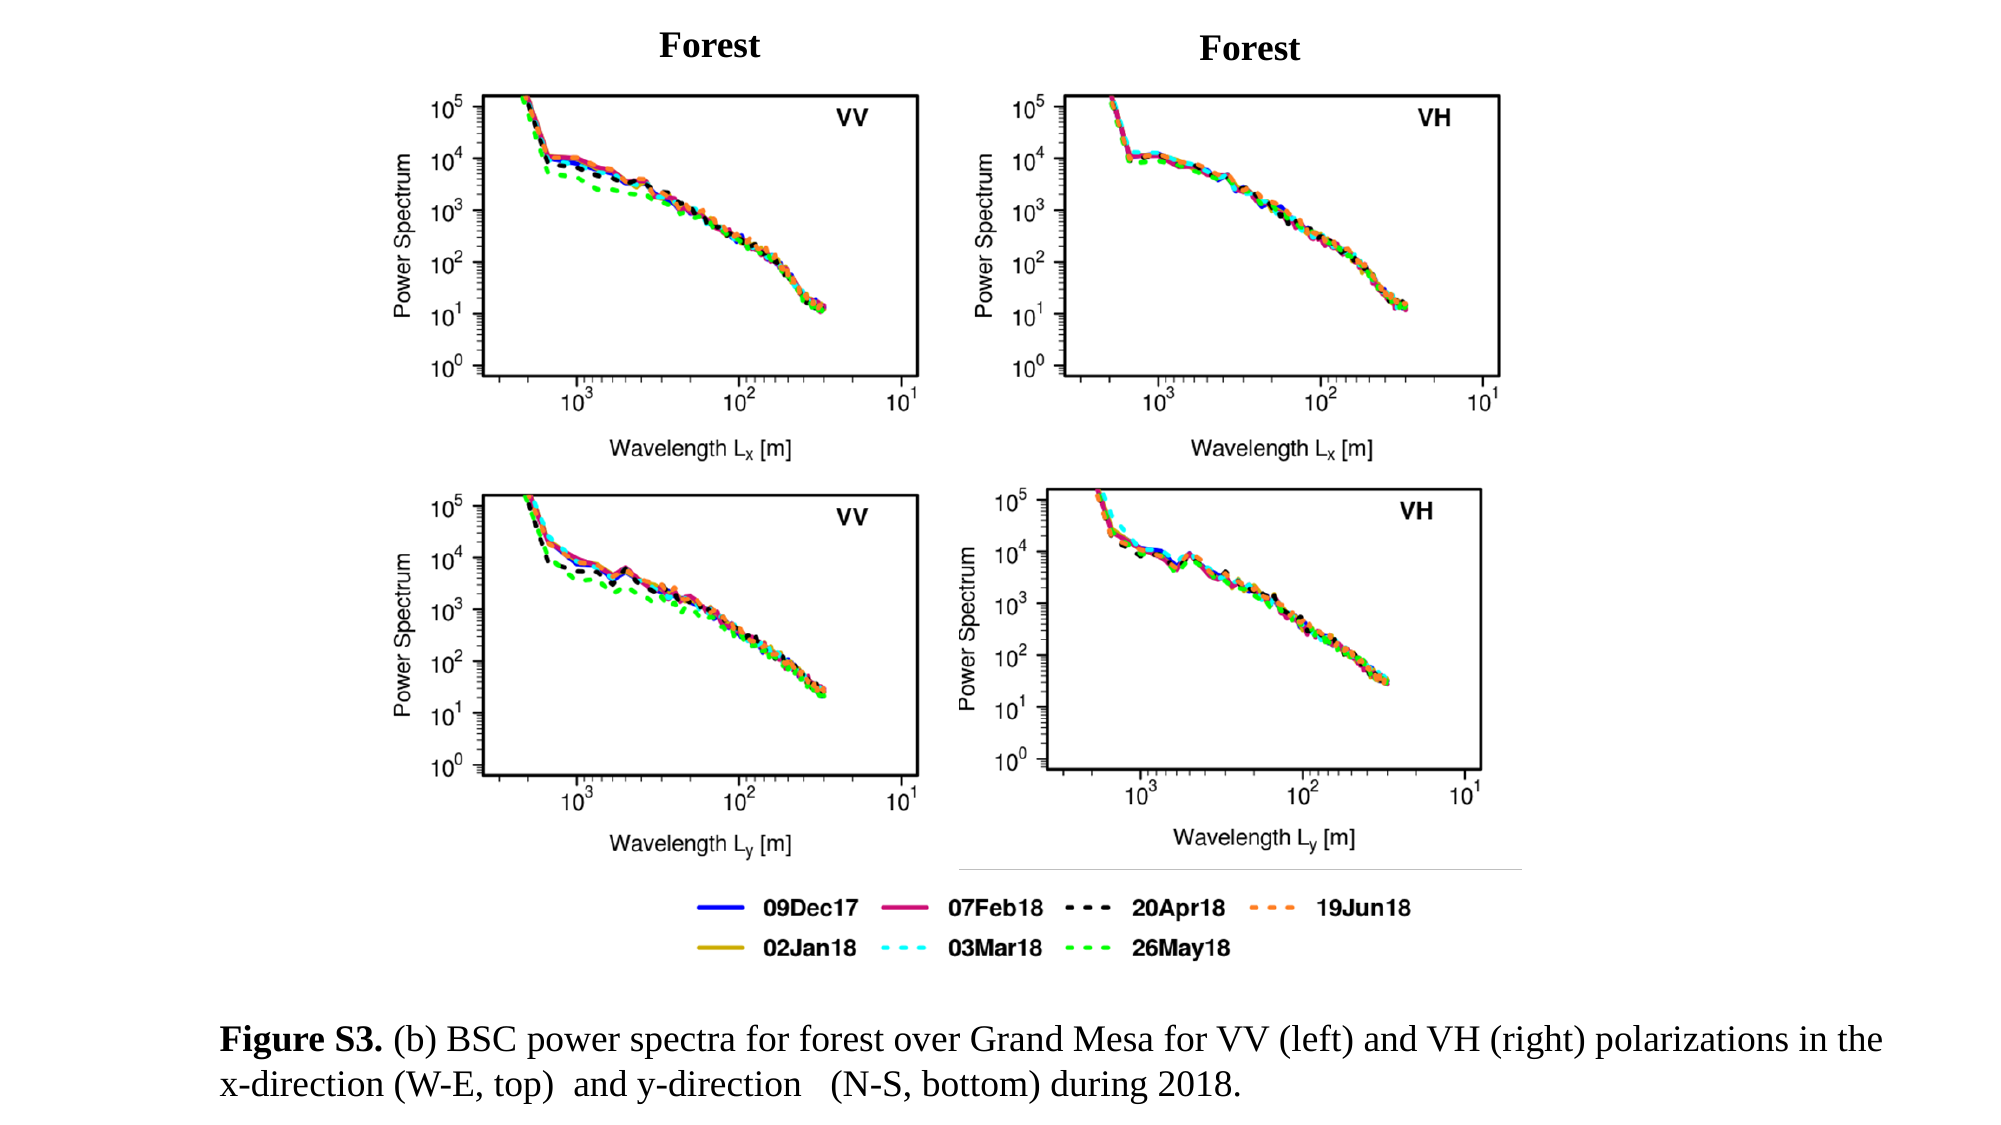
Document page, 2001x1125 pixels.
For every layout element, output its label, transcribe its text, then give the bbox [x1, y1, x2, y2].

text_box Forest [644, 9, 776, 73]
text_box Figure S3. (b) BSC power spectra for forest over Grand Mesa for VV (left) and VH (right) polarizations in the x-direction (W-E, top) and y-direction (N-S, bottom) during 2018. [204, 1006, 1919, 1112]
picture [332, 73, 1528, 977]
text_box Forest [1184, 12, 1316, 73]
